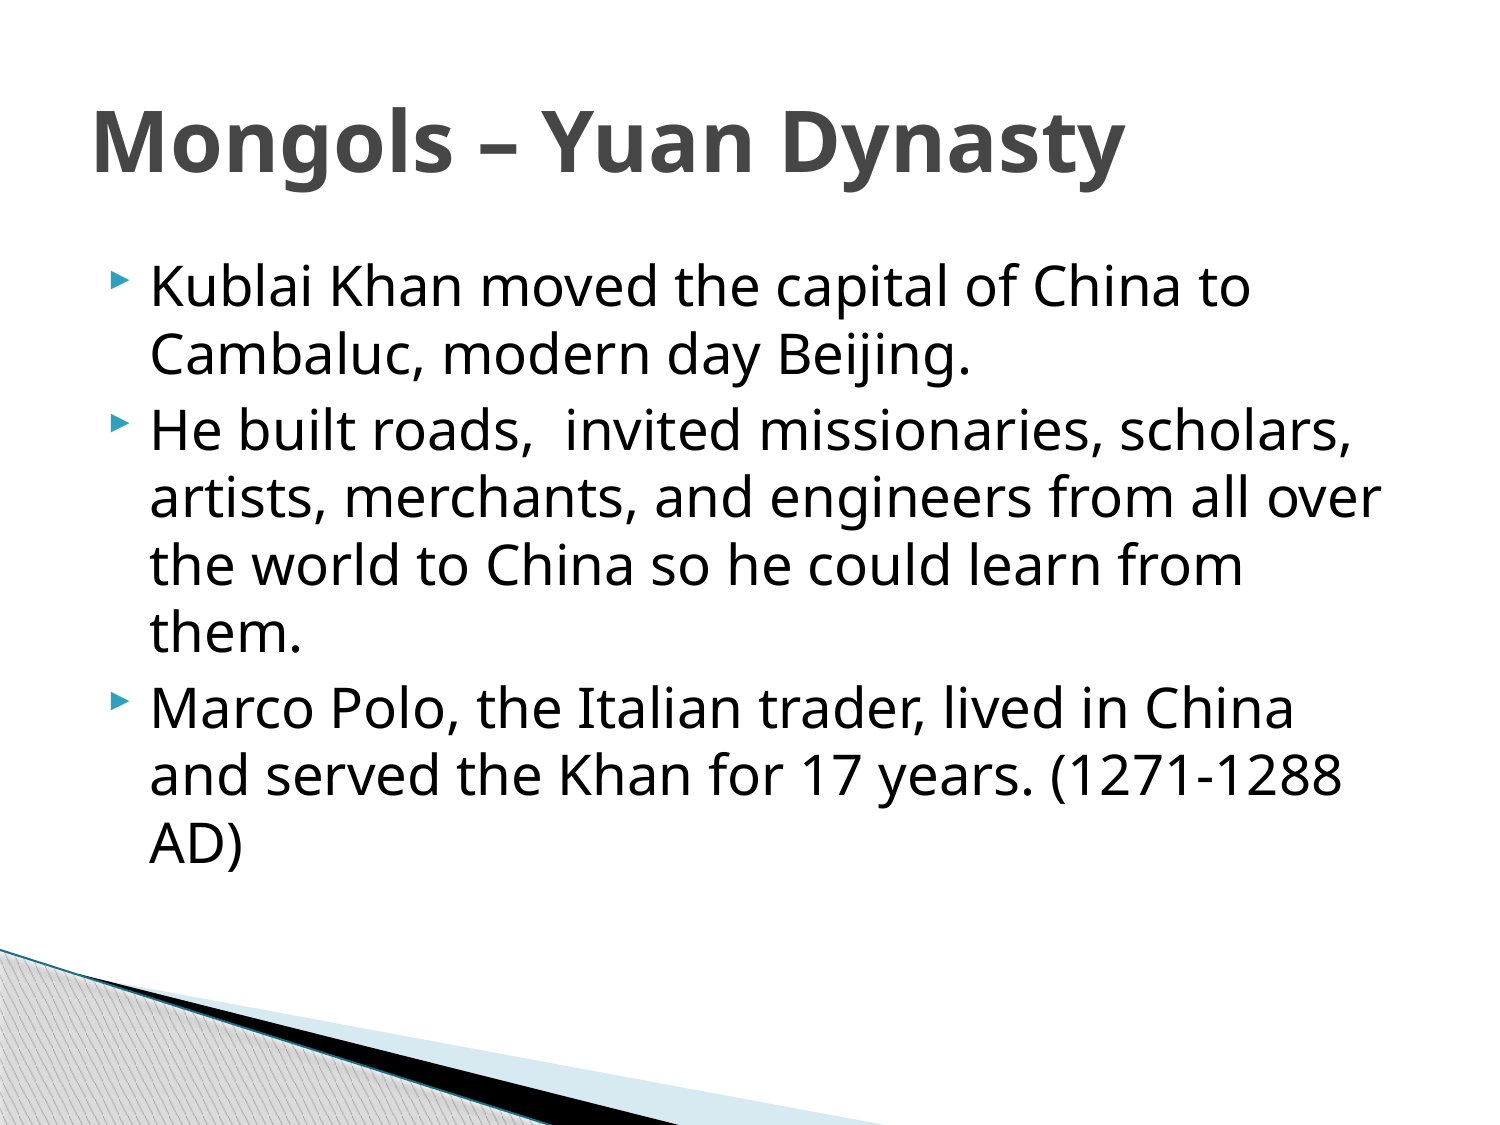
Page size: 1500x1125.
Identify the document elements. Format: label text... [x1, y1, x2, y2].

title Mongols – Yuan Dynasty [75, 45, 1425, 233]
list Kublai Khan moved the capital of China to Cambaluc, modern day Beijing. He built roads, invited missionaries, scholars, artists, merchants, and engineers from all over the world to China so he could learn from them. Marco Polo, the Italian trader, lived in China and served the Khan for 17 years. (1271-1288 AD) [75, 243, 1425, 986]
